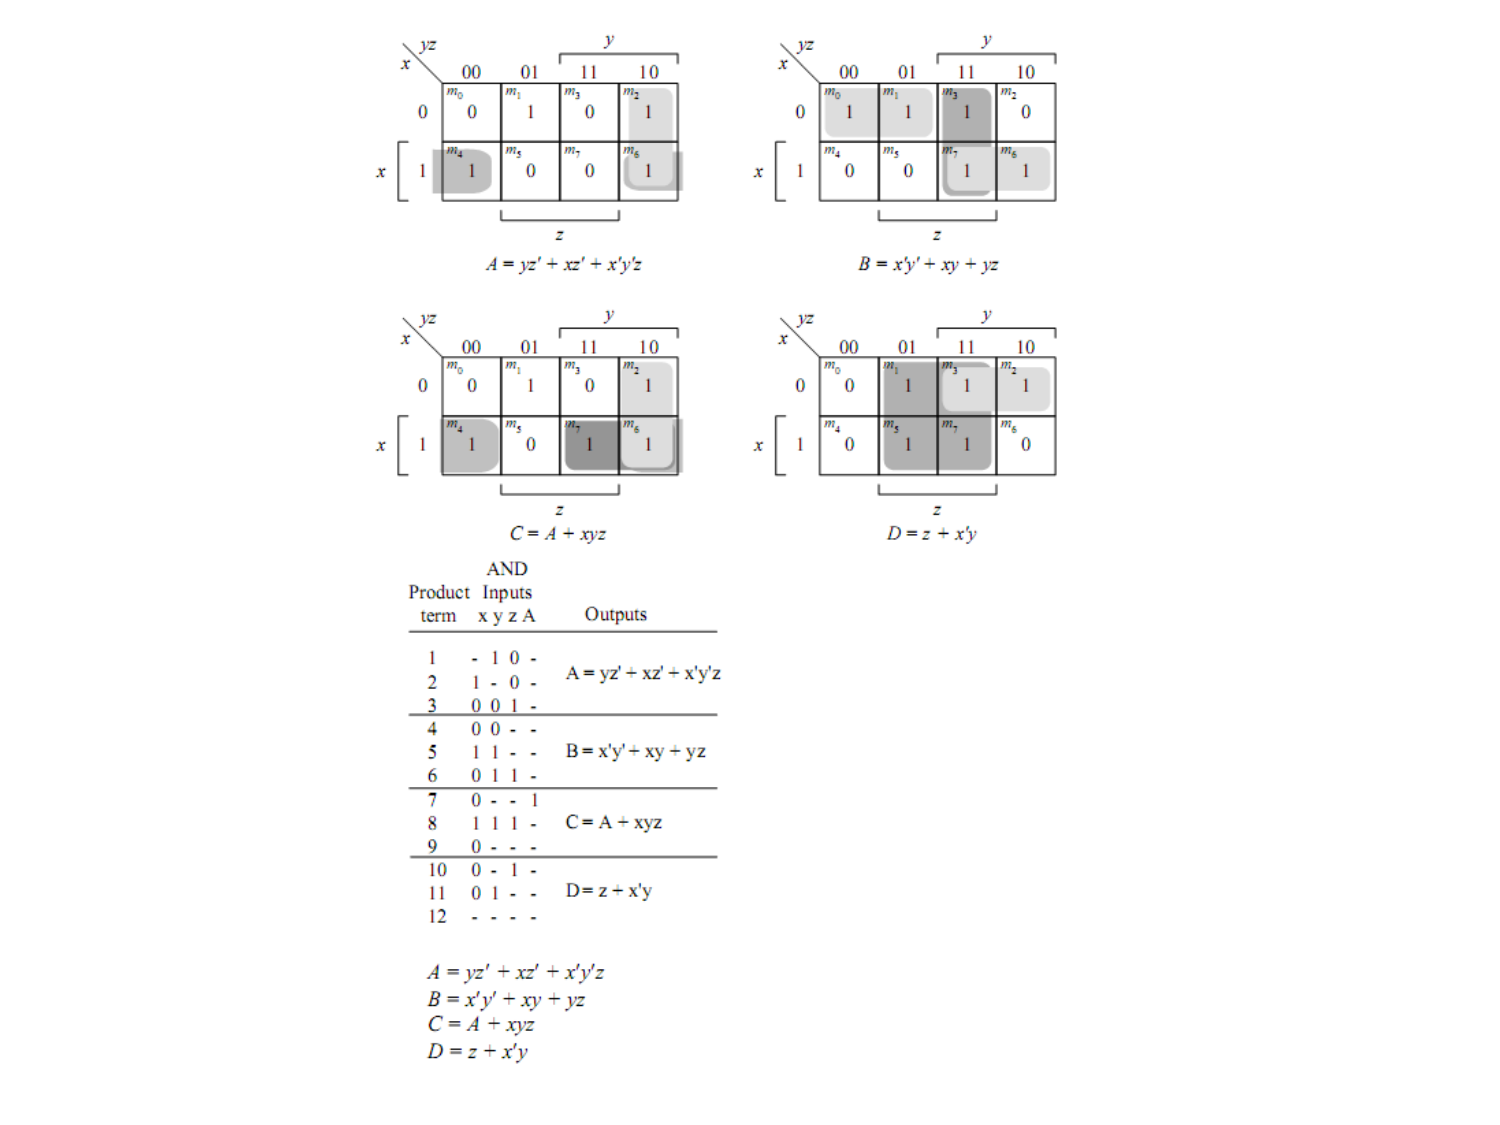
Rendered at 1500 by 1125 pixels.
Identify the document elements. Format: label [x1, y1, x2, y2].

picture [362, 24, 1118, 1073]
